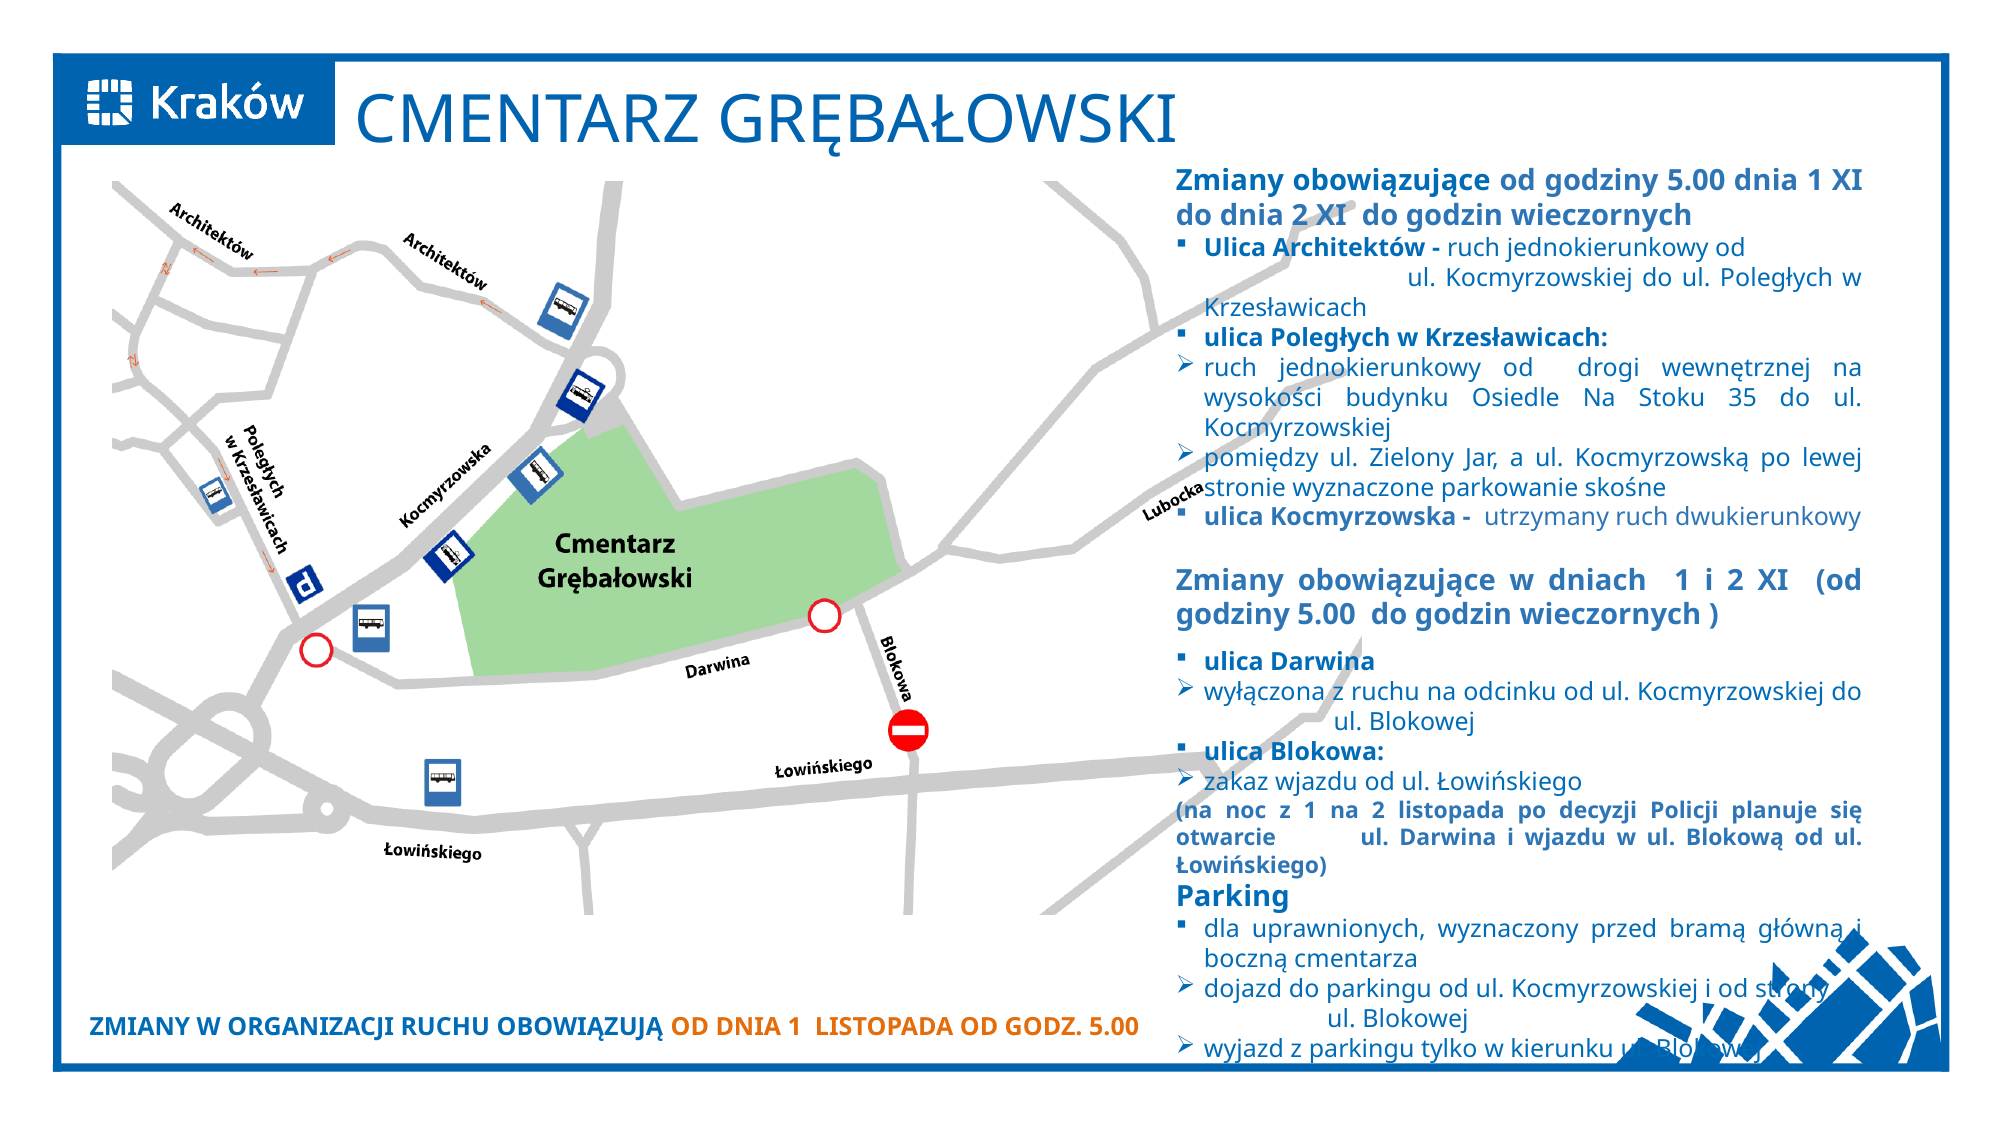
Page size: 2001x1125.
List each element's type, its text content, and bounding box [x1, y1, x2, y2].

picture [1878, 925, 1941, 1063]
text_box Zmiany obowiązujące od godziny 5.00 dnia 1 XI do dnia 2 XI do godzin wieczornych Ulica Architektów - ruch jednokierunkowy od ul. Kocmyrzowskiej do ul. Poległych w Krzesławicach ulica Poległych w Krzesławicach: ruch jednokierunkowy od drogi wewnętrznej na wysokości budynku Osiedle Na Stoku 35 do ul. Kocmyrzowskiej pomiędzy ul. Zielony Jar, a ul. Kocmyrzowską po lewej stronie wyznaczone parkowanie skośne ulica Kocmyrzowska - utrzymany ruch dwukierunkowy Zmiany obowiązujące w dniach 1 i 2 XI (od godziny 5.00 do godzin wieczornych ) ulica Darwina wyłączona z ruchu na odcinku od ul. Kocmyrzowskiej do ul. Blokowej ulica Blokowa: zakaz wjazdu od ul. Łowińskiego (na noc z 1 na 2 listopada po decyzji Policji planuje się otwarcie ul. Darwina i wjazdu w ul. Blokową od ul. Łowińskiego) Parking dla uprawnionych, wyznaczony przed bramą główną i boczną cmentarza dojazd do parkingu od ul. Kocmyrzowskiej i od strony ul. Blokowej wyjazd z parkingu tylko w kierunku ul. Blokowej [1161, 154, 1878, 1070]
text_box ZMIANY W ORGANIZACJI RUCHU OBOWIĄZUJĄ OD DNIA 1 LISTOPADA OD GODZ. 5.00 [74, 1002, 1161, 1048]
picture [56, 59, 335, 145]
title CMENTARZ GRĘBAŁOWSKI [339, 60, 1247, 179]
picture [111, 180, 1362, 915]
